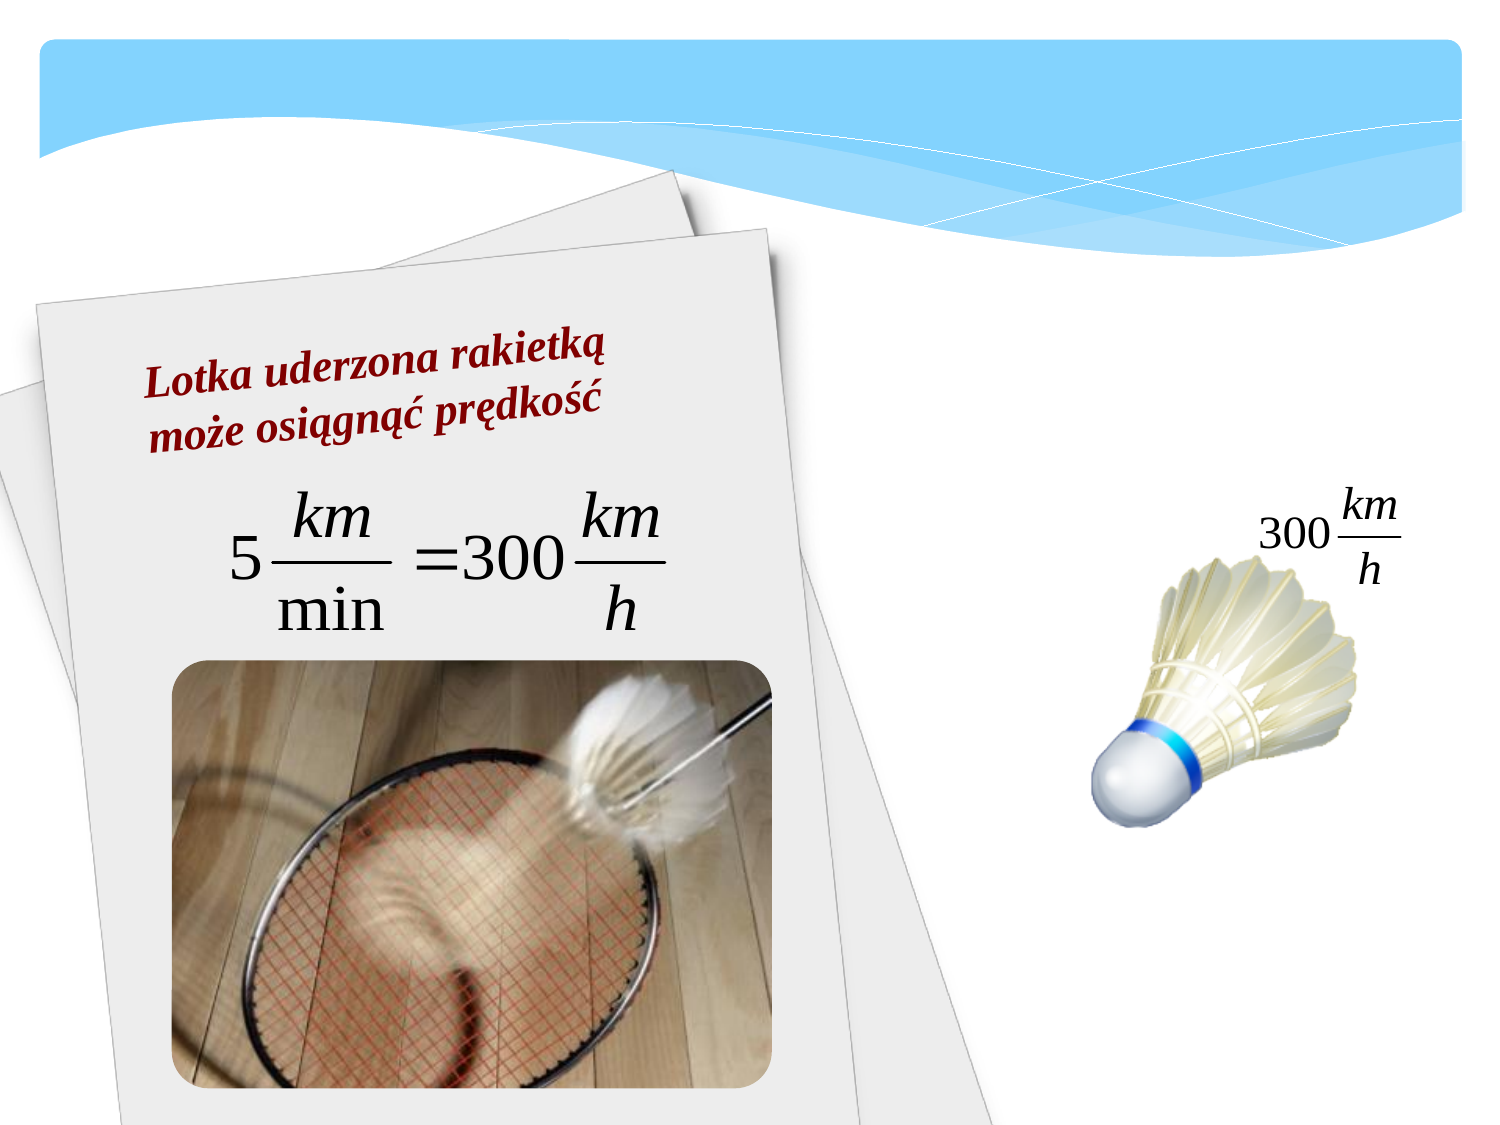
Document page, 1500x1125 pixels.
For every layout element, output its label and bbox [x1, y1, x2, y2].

text_box [1251, 474, 1412, 595]
picture [1082, 550, 1365, 833]
text_box [220, 475, 680, 646]
picture [0, 103, 1077, 1125]
